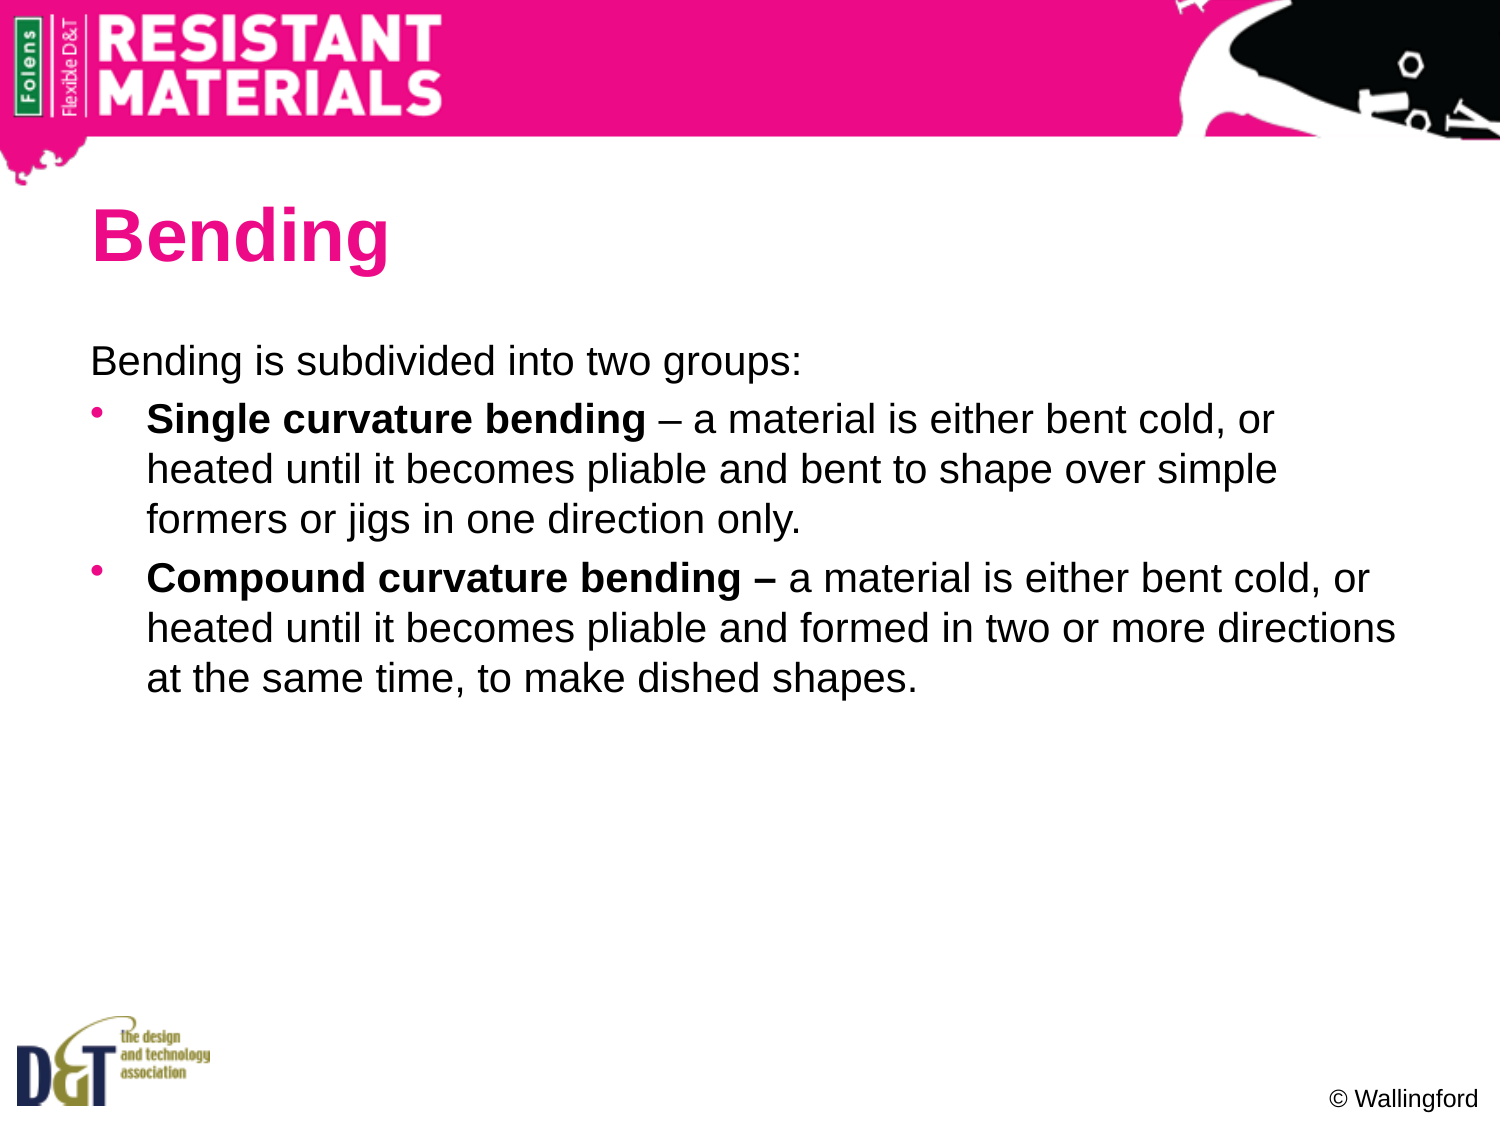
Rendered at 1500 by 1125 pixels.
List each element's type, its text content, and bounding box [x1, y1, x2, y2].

list Bending is subdivided into two groups: Single curvature bending – a material is either bent cold, or heated until it becomes pliable and bent to shape over simple formers or jigs in one direction only. Compound curvature bending – a material is either bent cold, or heated until it becomes pliable and formed in two or more directions at the same time, to make dished shapes. [75, 326, 1425, 1005]
picture [0, 0, 1500, 1125]
title Bending [76, 160, 1427, 301]
text_box © Wallingford [1257, 1074, 1495, 1125]
